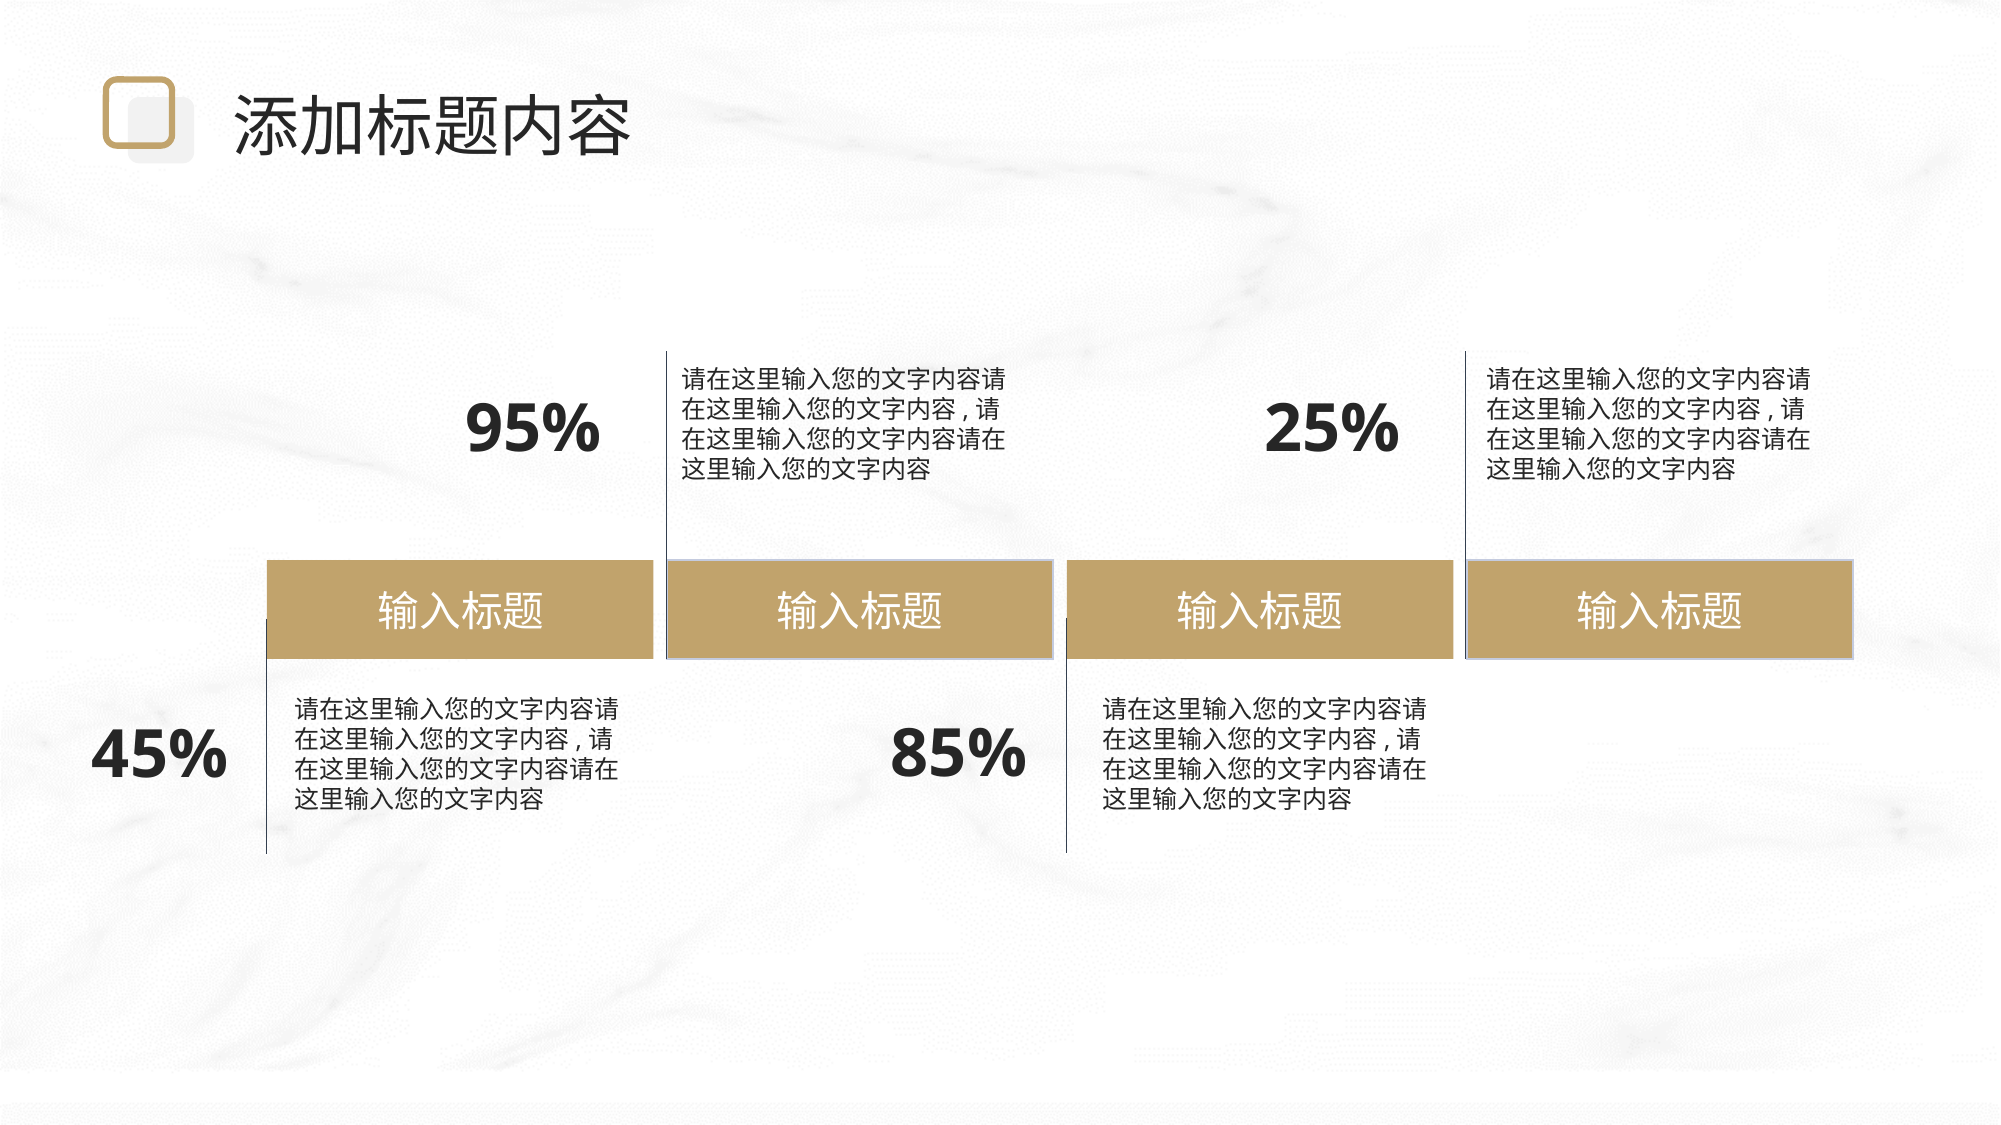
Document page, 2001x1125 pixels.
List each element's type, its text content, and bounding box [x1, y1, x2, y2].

text_box 85% [1067, 705, 1072, 805]
text_box 输入标题 [1488, 572, 1833, 647]
text_box 45% [267, 706, 274, 806]
text_box 请在这里输入您的文字内容请在这里输入您的文字内容,请在这里输入您的文字内容请在这里输入您的文字内容 [667, 355, 1028, 491]
text_box 请在这里输入您的文字内容请在这里输入您的文字内容,请在这里输入您的文字内容请在这里输入您的文字内容 [1471, 355, 1833, 491]
text_box [266, 559, 654, 660]
text_box 输入标题 [1088, 572, 1432, 647]
text_box 添加标题内容 [218, 76, 649, 171]
text_box 请在这里输入您的文字内容请在这里输入您的文字内容,请在这里输入您的文字内容请在这里输入您的文字内容 [279, 686, 641, 851]
text_box 请在这里输入您的文字内容请在这里输入您的文字内容,请在这里输入您的文字内容请在这里输入您的文字内容 [1088, 686, 1449, 821]
text_box 45% [61, 706, 266, 806]
text_box [1066, 559, 1454, 660]
text_box 25% [1234, 380, 1446, 480]
text_box 95% [435, 380, 647, 480]
text_box 输入标题 [688, 572, 1032, 647]
text_box 输入标题 [289, 572, 633, 647]
text_box [666, 559, 1054, 660]
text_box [105, 79, 195, 164]
text_box 85% [860, 705, 1066, 805]
text_box [1466, 559, 1854, 660]
